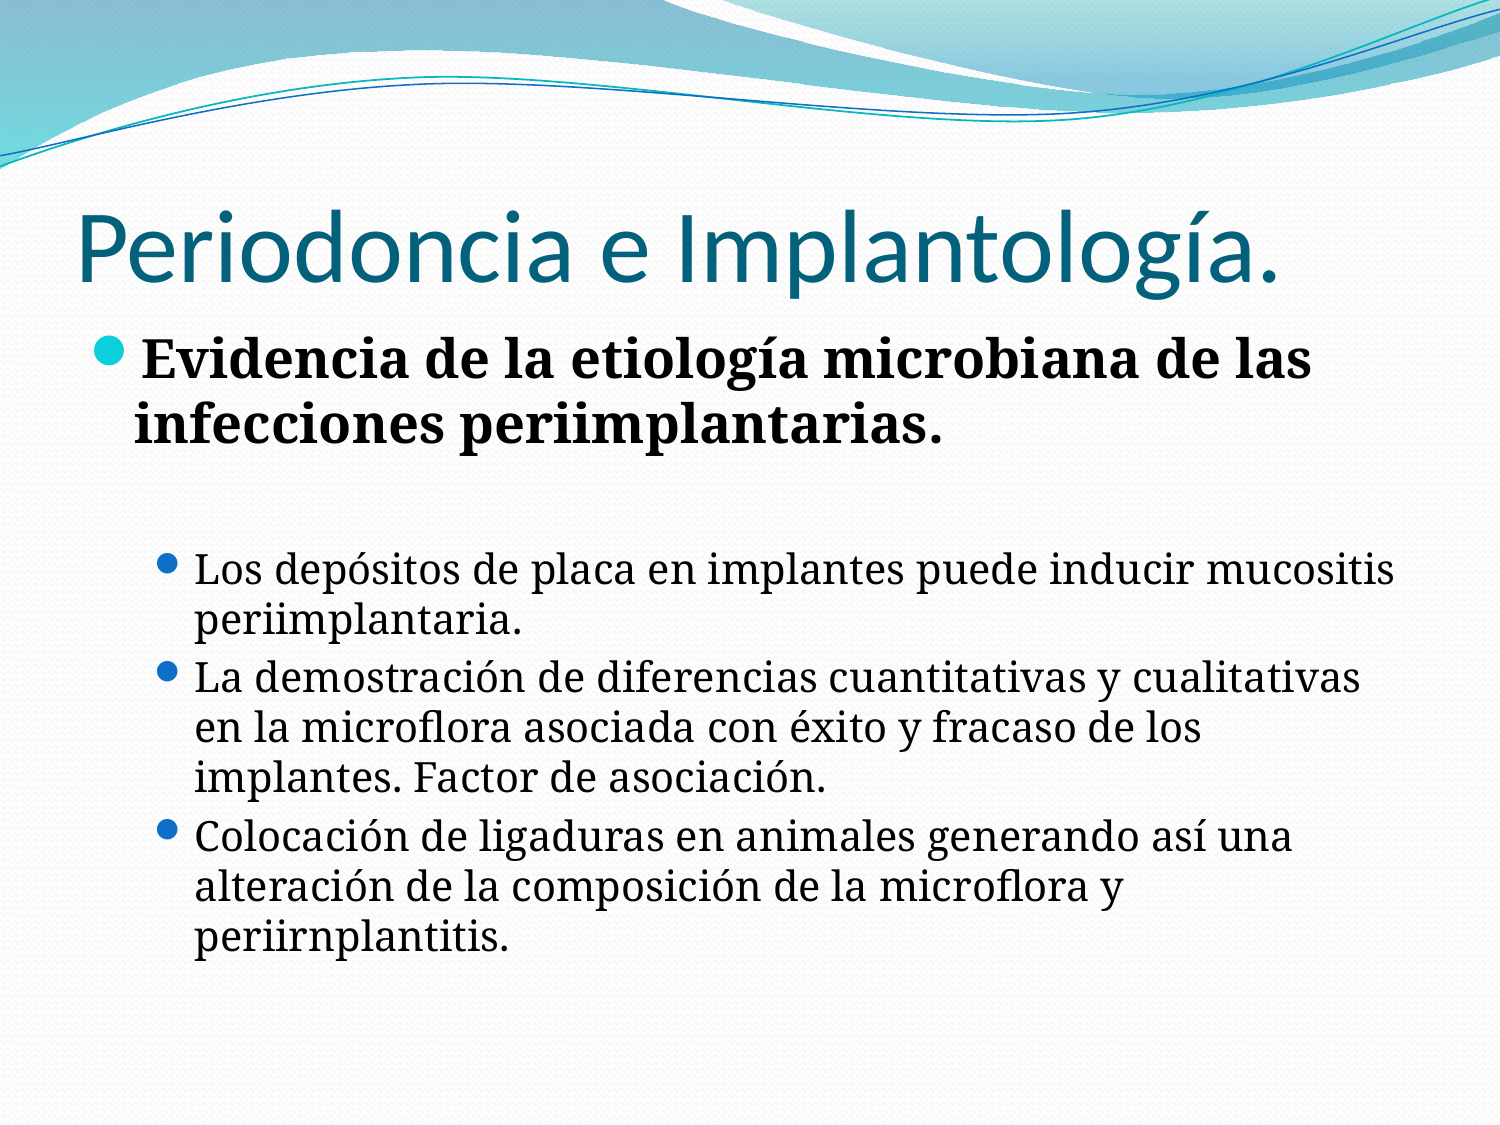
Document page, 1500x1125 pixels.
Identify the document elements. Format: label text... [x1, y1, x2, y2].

title Periodoncia e Implantología. [75, 115, 1425, 303]
list Evidencia de la etiología microbiana de las infecciones periimplantarias. Los depósitos de placa en implantes puede inducir mucositis periimplantaria. La demostración de diferencias cuantitativas y cualitativas en la microflora asociada con éxito y fracaso de los implantes. Factor de asociación. Colocación de ligaduras en animales generando así una alteración de la composición de la microflora y periirnplantitis. [75, 317, 1425, 1038]
